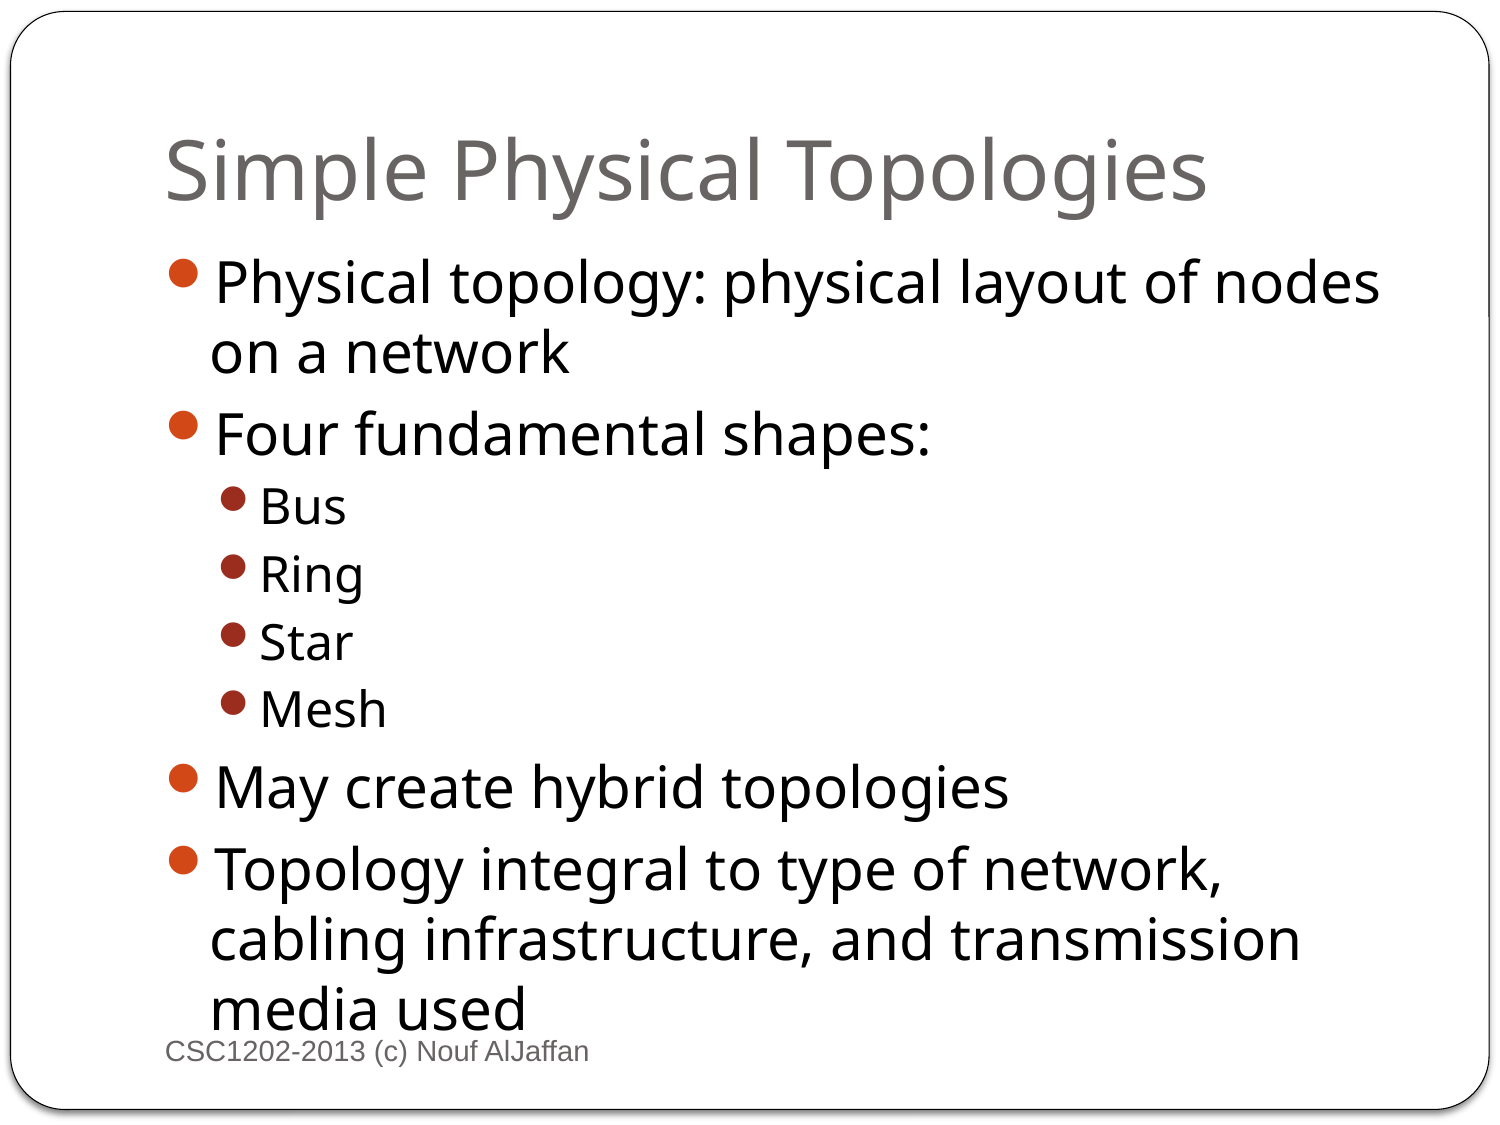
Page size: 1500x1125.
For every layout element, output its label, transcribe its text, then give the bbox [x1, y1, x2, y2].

list Physical topology: physical layout of nodes on a network Four fundamental shapes: Bus Ring Star Mesh May create hybrid topologies Topology integral to type of network, cabling infrastructure, and transmission media used [150, 237, 1425, 988]
title Simple Physical Topologies [150, 45, 1425, 233]
footer CSC1202-2013 (c) Nouf AlJaffan [150, 1012, 800, 1088]
